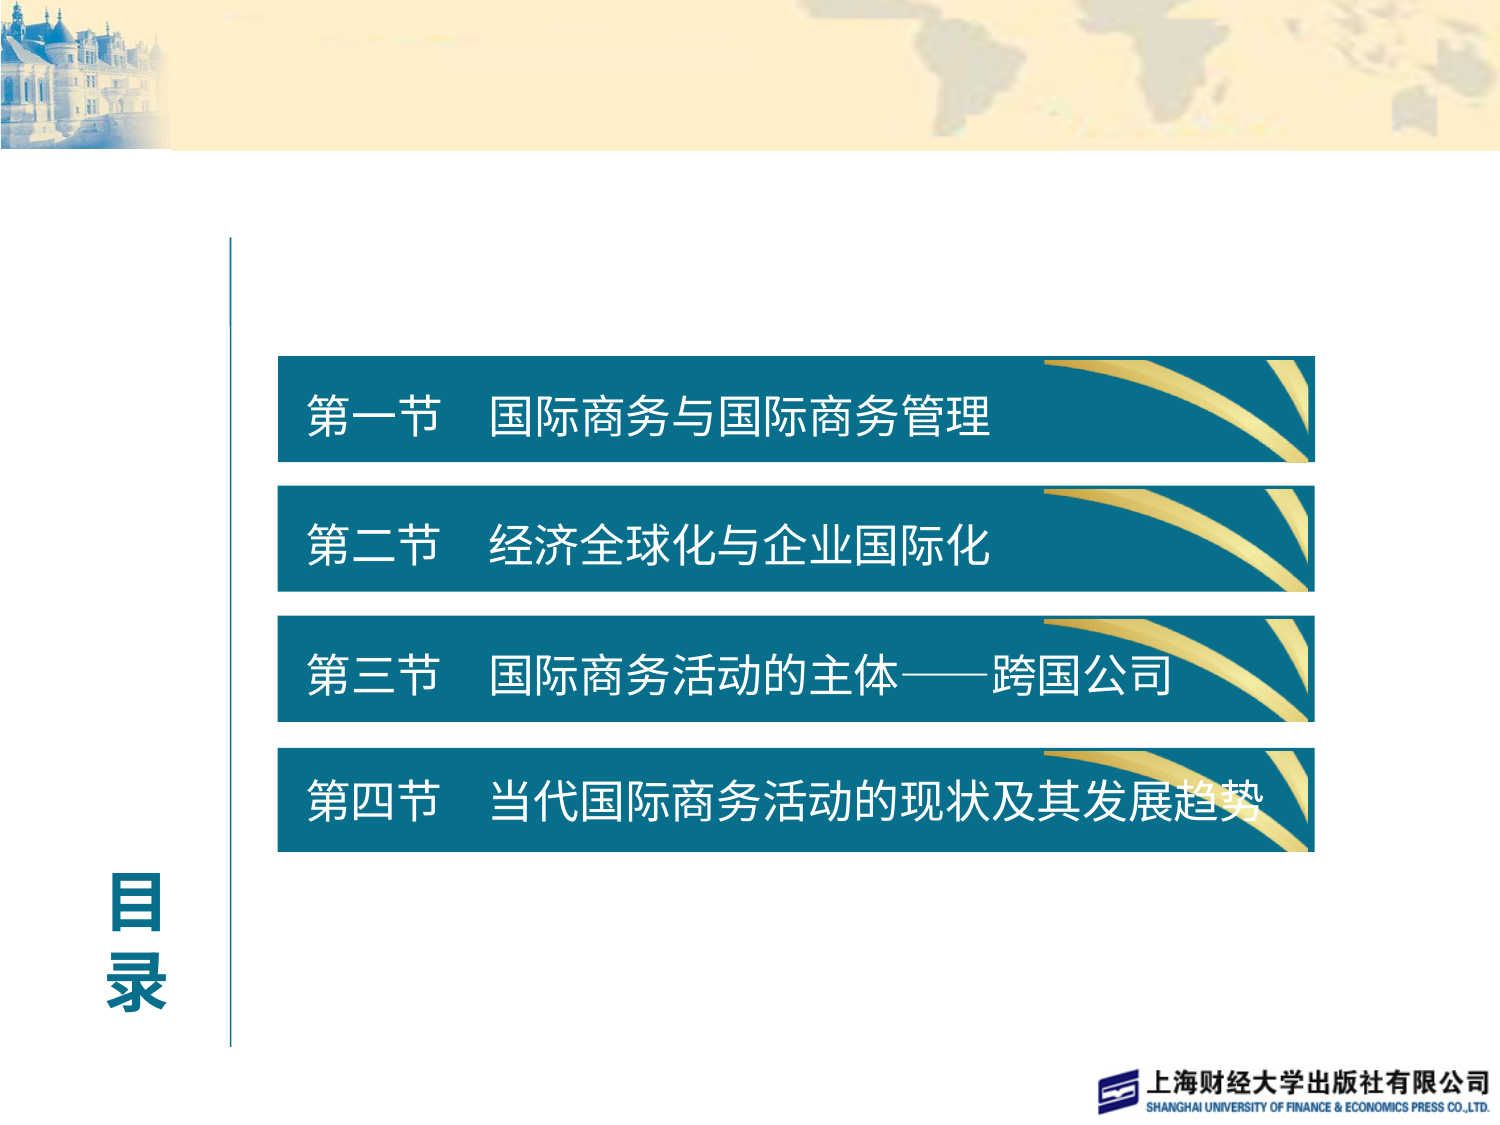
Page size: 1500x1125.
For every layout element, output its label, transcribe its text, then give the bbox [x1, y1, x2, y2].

picture [1097, 1065, 1494, 1120]
text_box 目录 [88, 851, 172, 1027]
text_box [277, 747, 1316, 853]
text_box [277, 615, 1316, 723]
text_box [277, 485, 1316, 592]
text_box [277, 355, 1316, 463]
picture [0, 0, 1500, 151]
